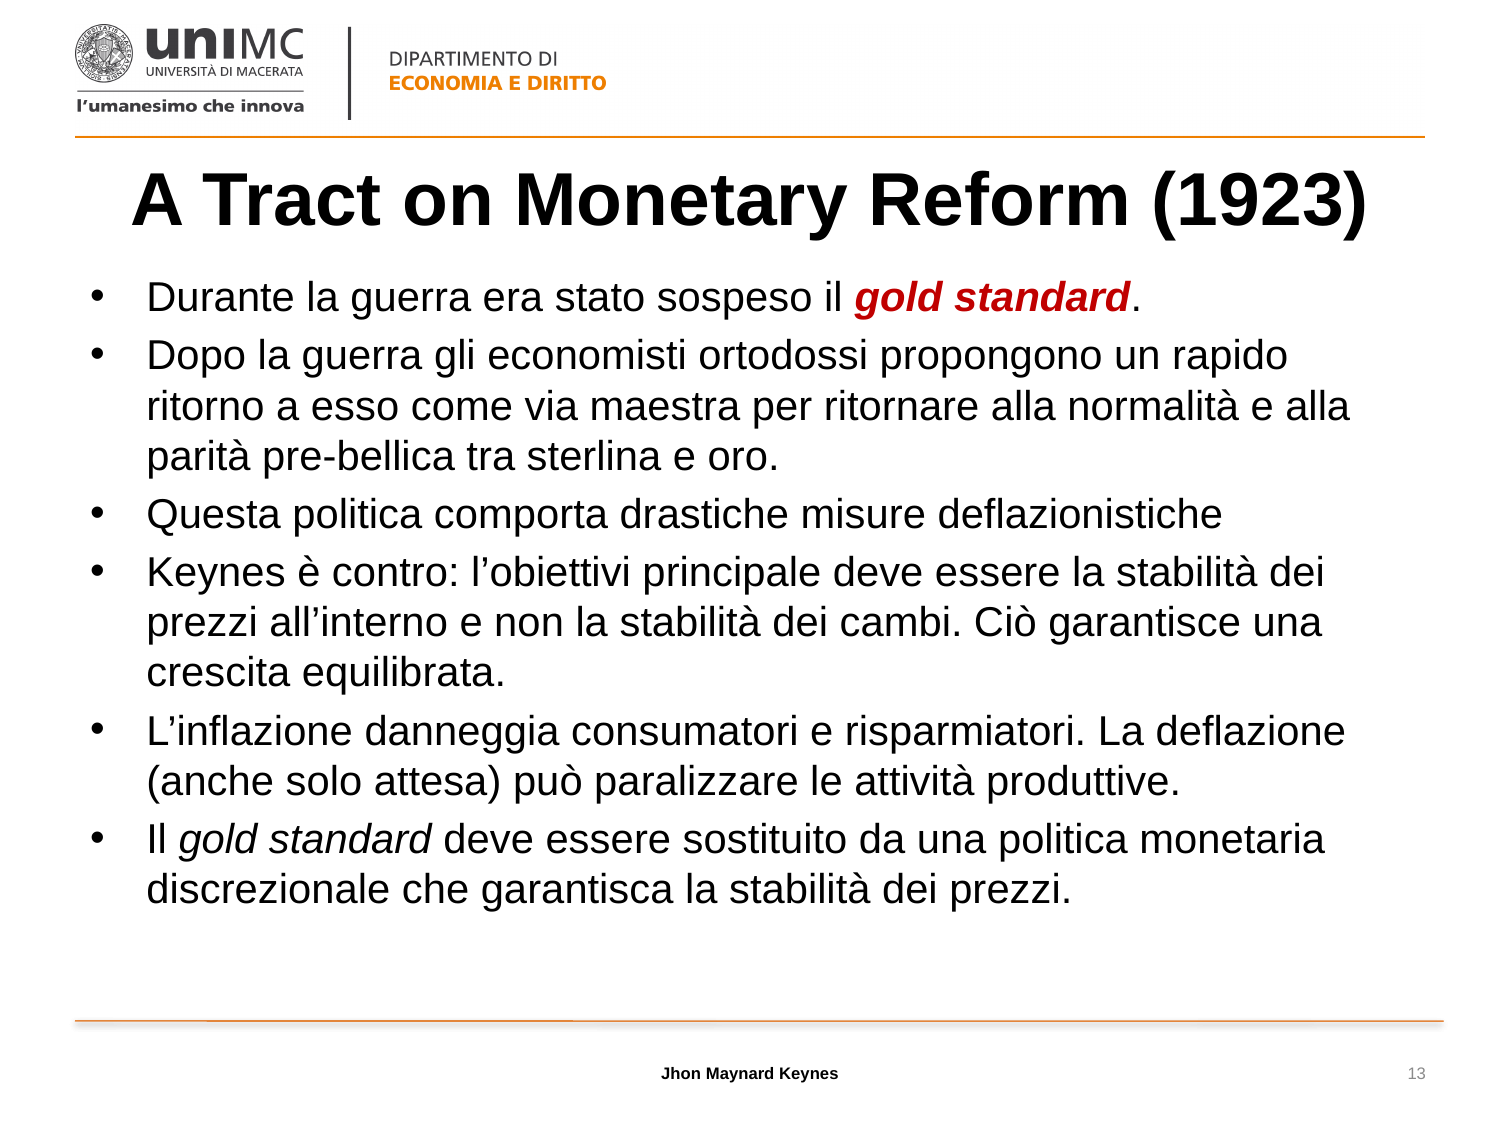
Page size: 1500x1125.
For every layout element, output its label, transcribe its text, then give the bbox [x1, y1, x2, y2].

title A Tract on Monetary Reform (1923) [75, 149, 1425, 241]
picture [75, 24, 1425, 138]
slide_number 13 [1091, 1042, 1442, 1103]
list Durante la guerra era stato sospeso il gold standard. Dopo la guerra gli economisti ortodossi propongono un rapido ritorno a esso come via maestra per ritornare alla normalità e alla parità pre-bellica tra sterlina e oro. Questa politica comporta drastiche misure deflazionistiche Keynes è contro: l’obiettivi principale deve essere la stabilità dei prezzi all’interno e non la stabilità dei cambi. Ciò garantisce una crescita equilibrata. L’inflazione danneggia consumatori e risparmiatori. La deflazione (anche solo attesa) può paralizzare le attività produttive. Il gold standard deve essere sostituito da una politica monetaria discrezionale che garantisca la stabilità dei prezzi. [75, 262, 1425, 1005]
footer Jhon Maynard Keynes [512, 1042, 988, 1103]
